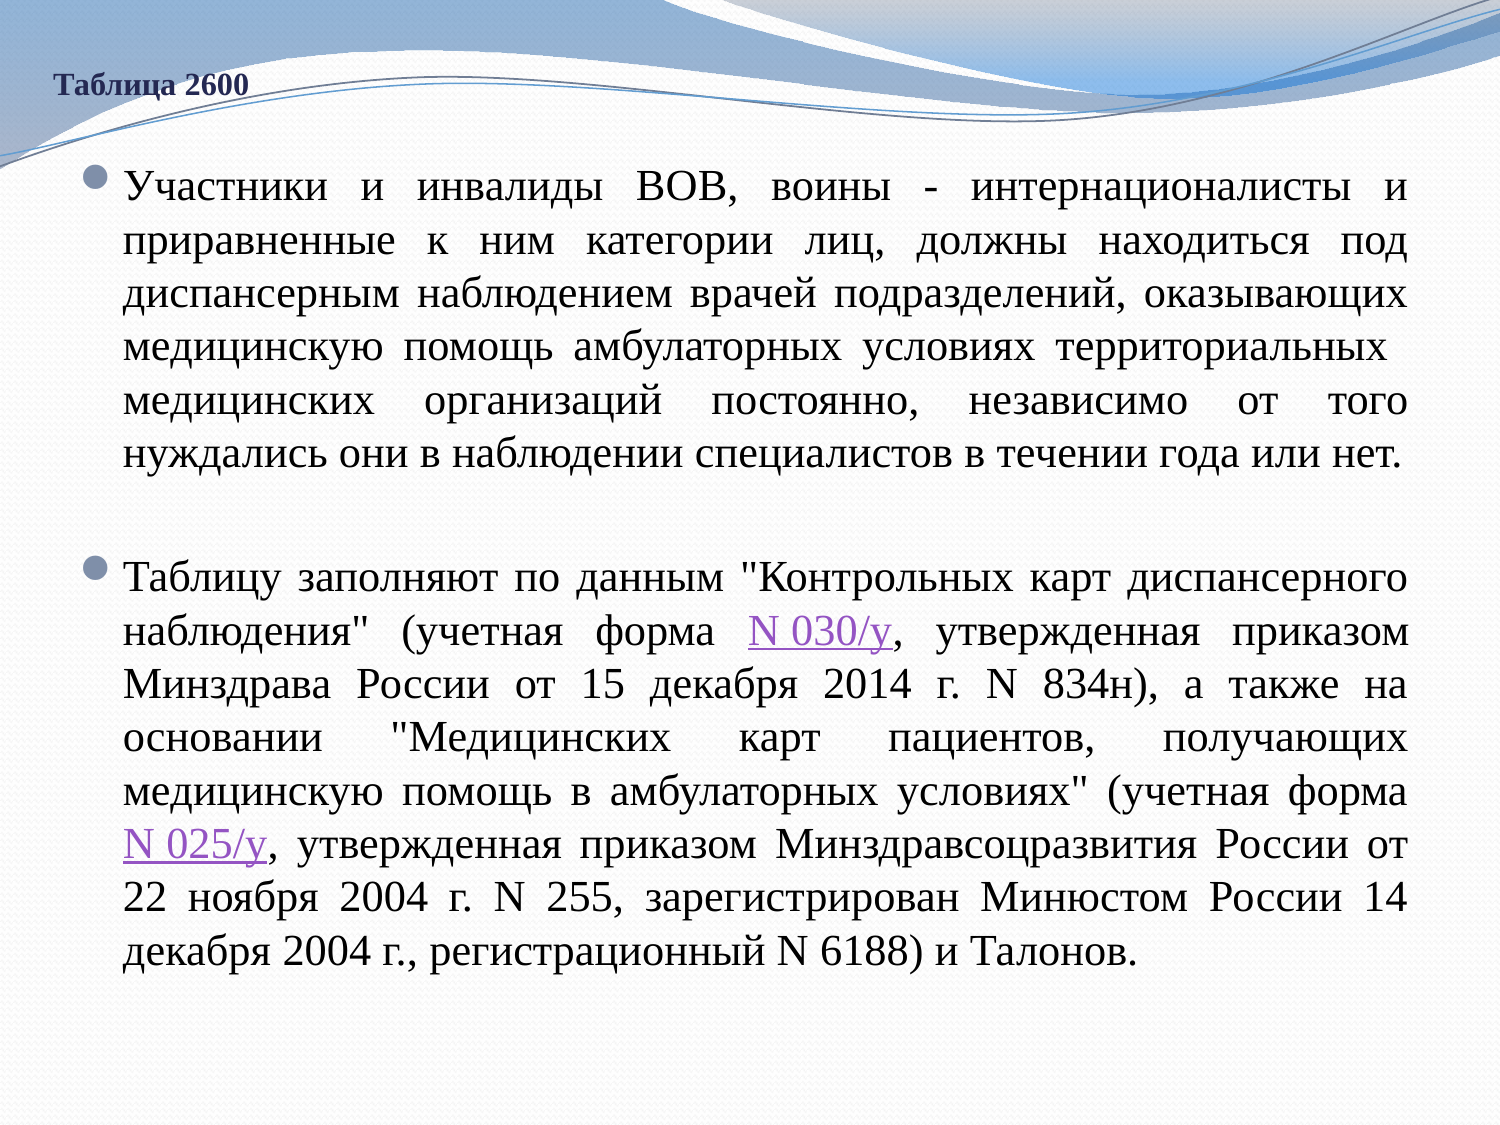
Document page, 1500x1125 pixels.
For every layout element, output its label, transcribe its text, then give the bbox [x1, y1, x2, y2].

title Таблица 2600 [53, 54, 1415, 102]
list Участники и инвалиды ВОВ, воины - интернационалисты и приравненные к ним категории лиц, должны находиться под диспансерным наблюдением врачей подразделений, оказывающих медицинскую помощь амбулаторных условиях территориальных медицинских организаций постоянно, независимо от того нуждались они в наблюдении специалистов в течении года или нет. Таблицу заполняют по данным "Контрольных карт диспансерного наблюдения" (учетная форма N 030/у, утвержденная приказом Минздрава России от 15 декабря 2014 г. N 834н), а также на основании "Медицинских карт пациентов, получающих медицинскую помощь в амбулаторных условиях" (учетная форма N 025/у, утвержденная приказом Минздравсоцразвития России от 22 ноября 2004 г. N 255, зарегистрирован Минюстом России 14 декабря 2004 г., регистрационный N 6188) и Талонов. [64, 149, 1425, 1005]
